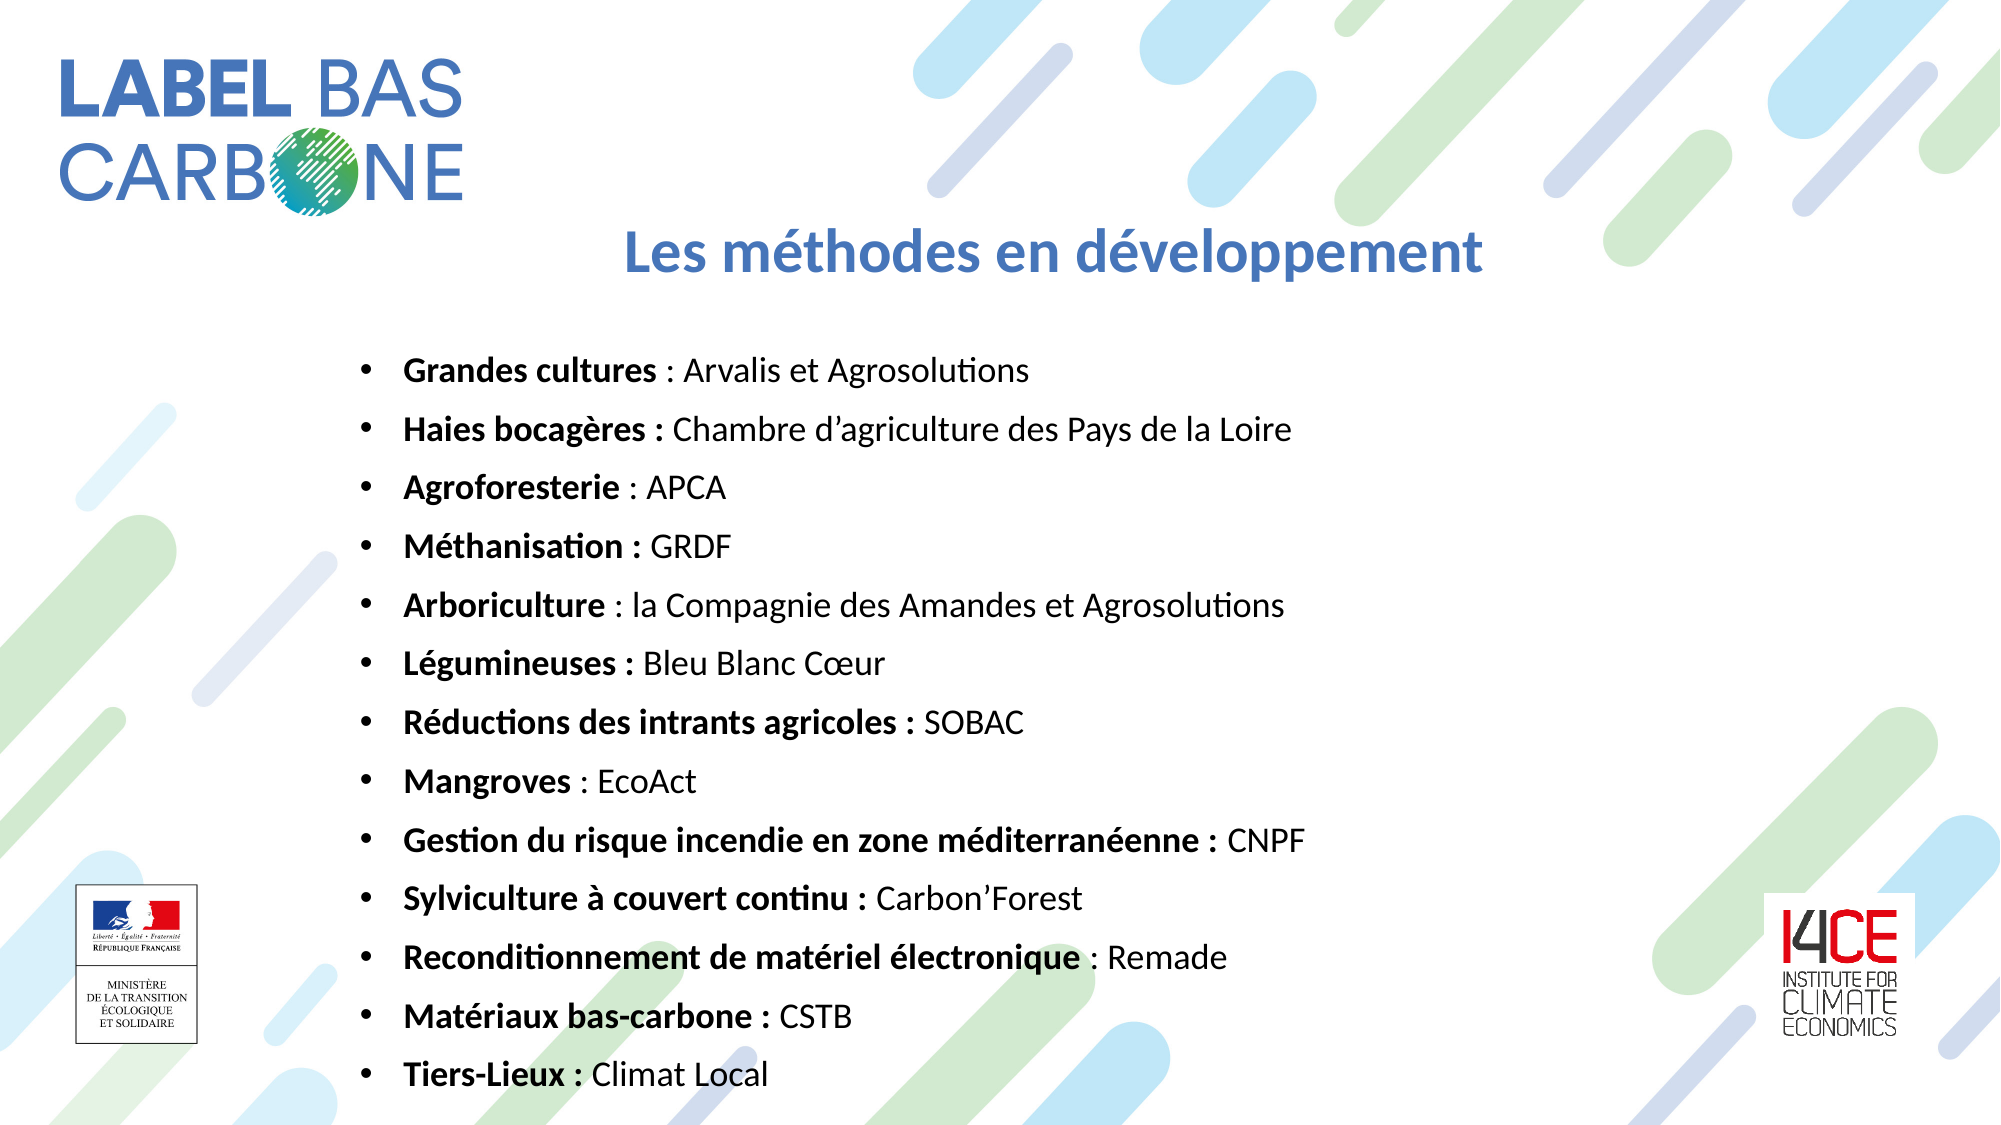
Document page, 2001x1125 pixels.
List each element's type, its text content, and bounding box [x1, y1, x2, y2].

subtitle Les méthodes en développement Grandes cultures : Arvalis et Agrosolutions Haies bocagères : Chambre d’agriculture des Pays de la Loire Agroforesterie : APCA Méthanisation : GRDF Arboriculture : la Compagnie des Amandes et Agrosolutions Légumineuses : Bleu Blanc Cœur Réductions des intrants agricoles : SOBAC Mangroves : EcoAct Gestion du risque incendie en zone méditerranéenne : CNPF Sylviculture à couvert continu : Carbon’Forest Reconditionnement de matériel électronique : Remade Matériaux bas-carbone : CSTB Tiers-Lieux : Climat Local [275, 210, 1835, 1105]
picture [0, 0, 2000, 1125]
